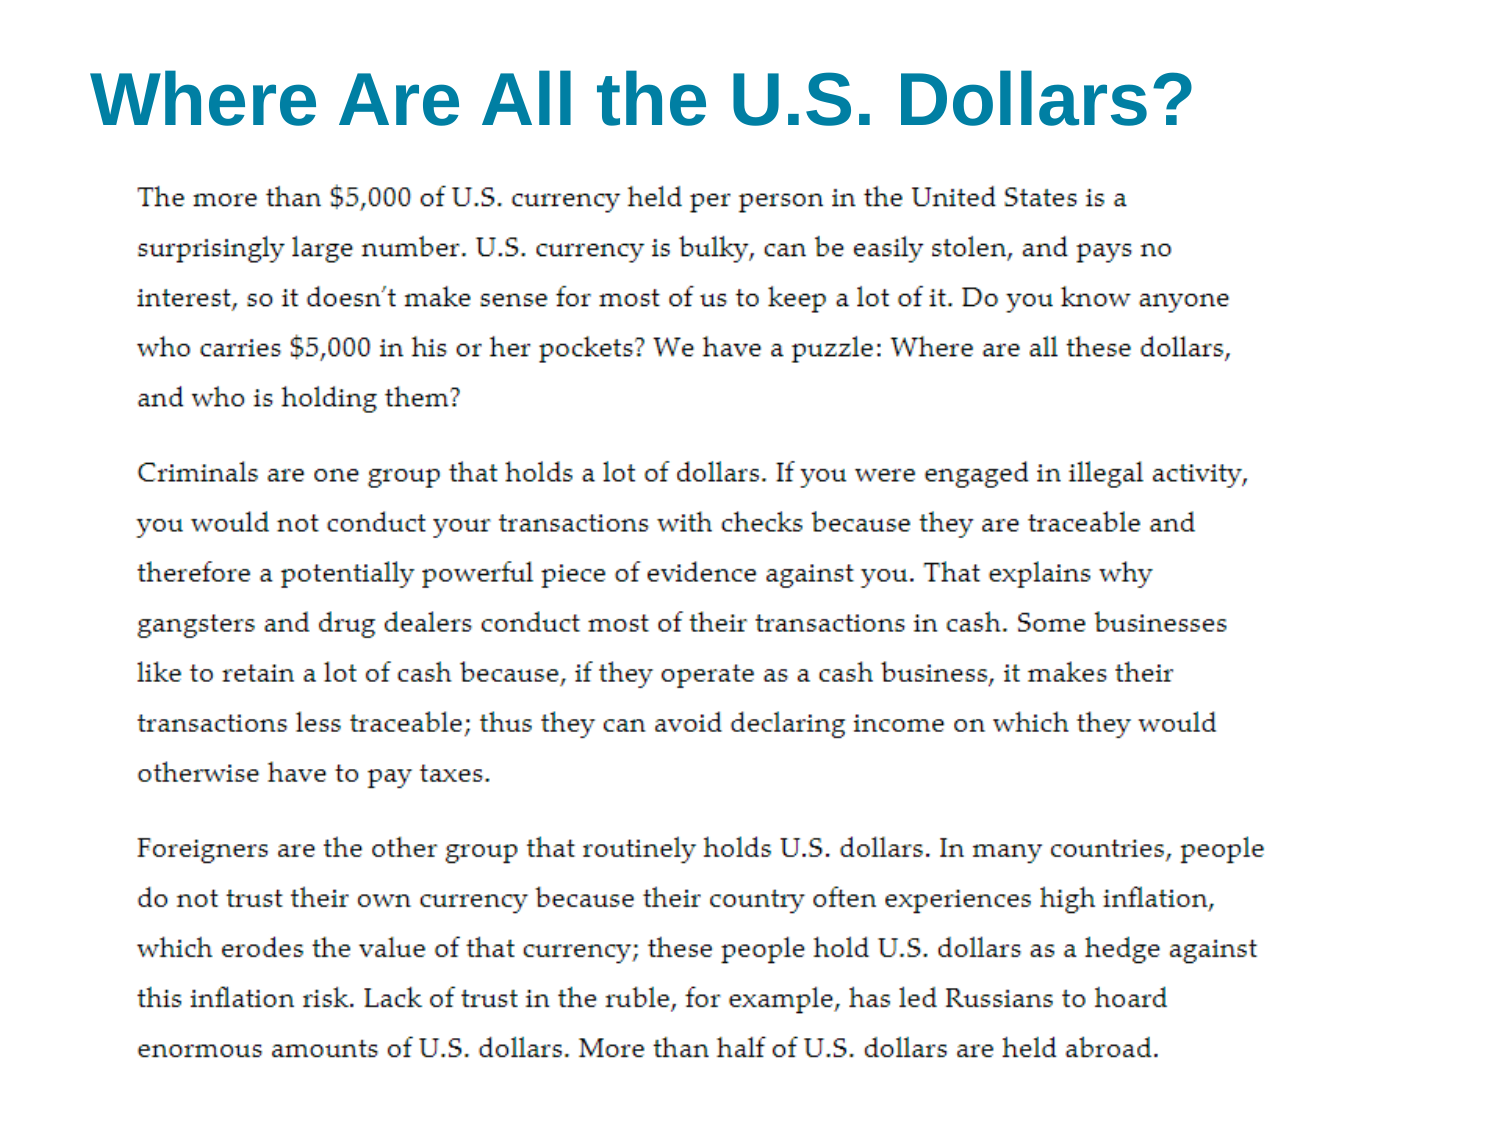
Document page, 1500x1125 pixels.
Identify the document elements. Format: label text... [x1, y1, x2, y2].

picture [130, 182, 1269, 1073]
title Where Are All the U.S. Dollars? [75, 35, 1425, 156]
